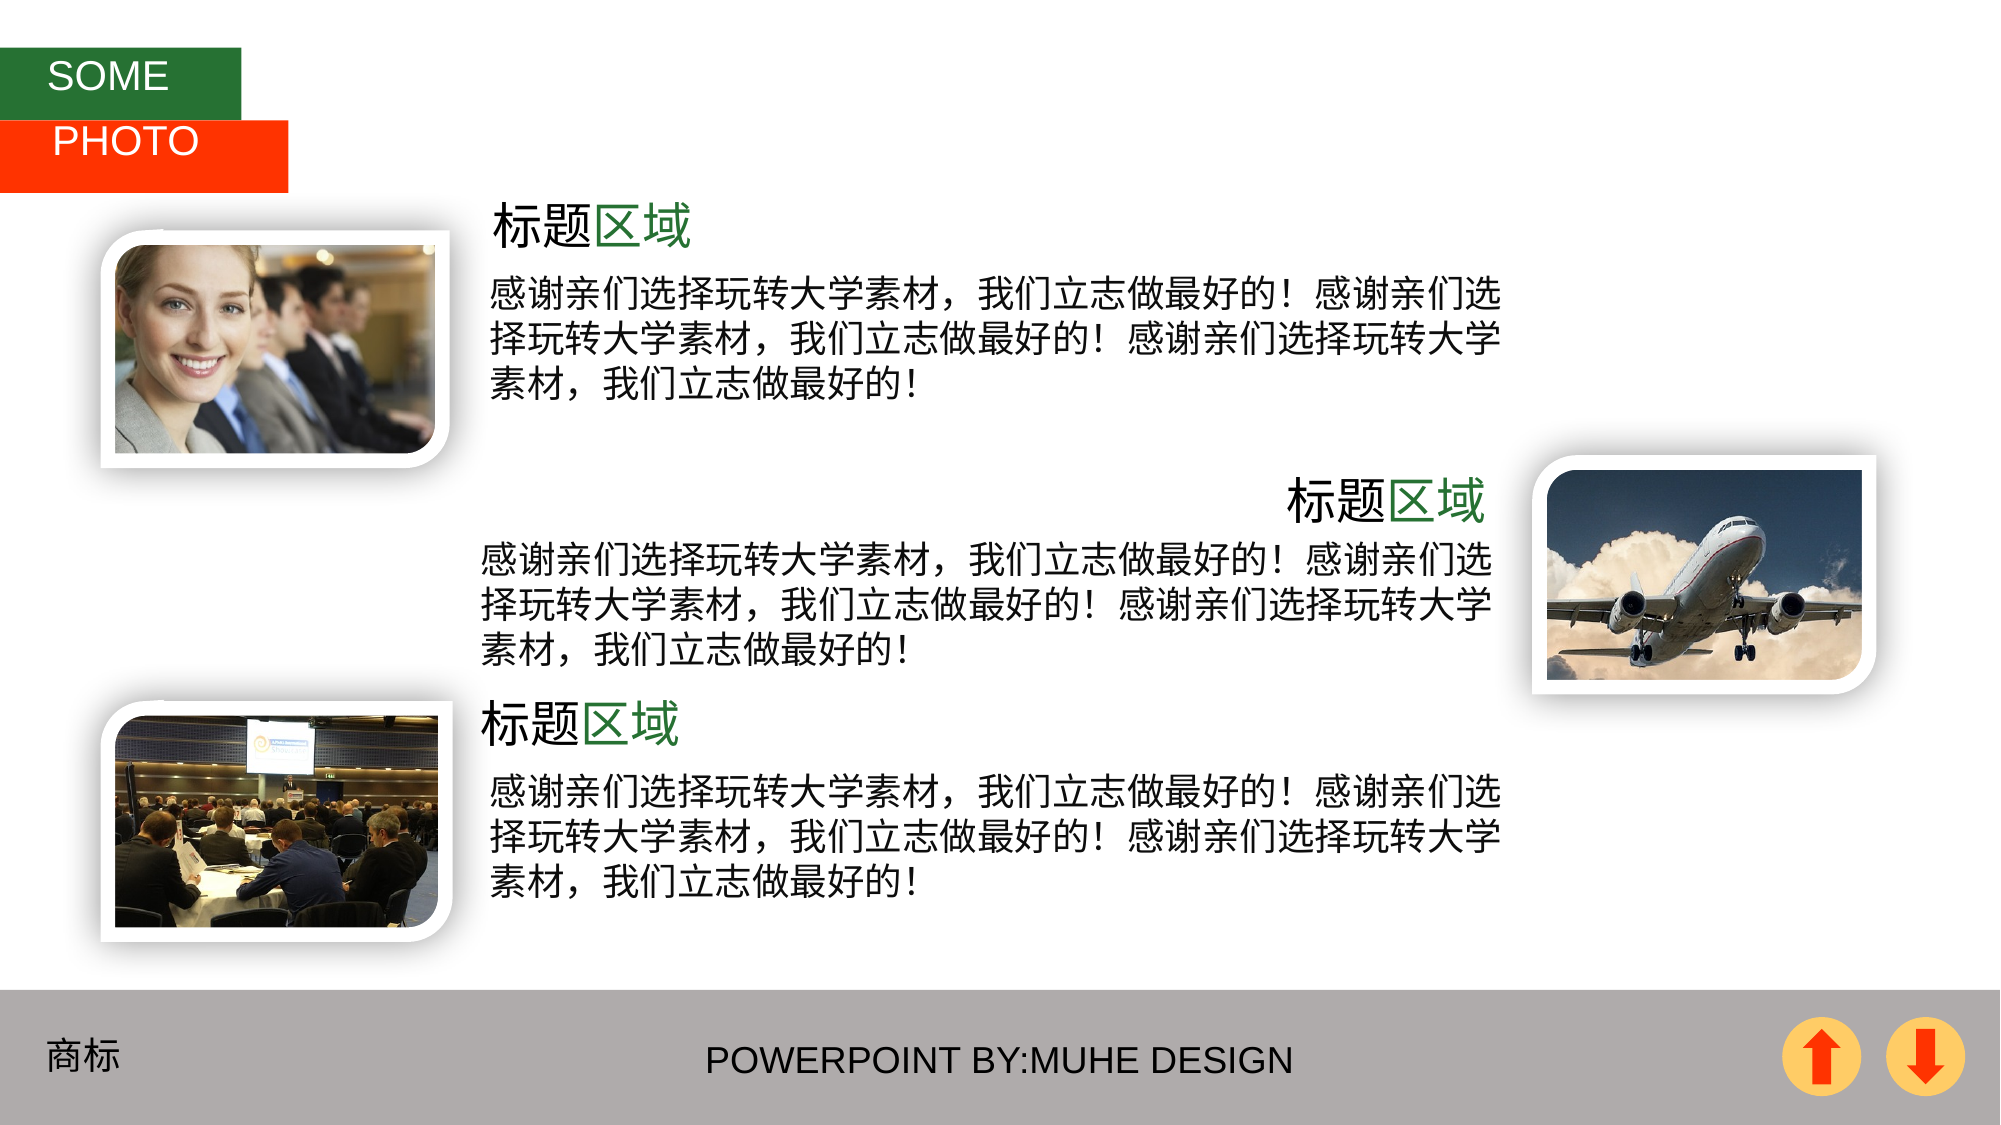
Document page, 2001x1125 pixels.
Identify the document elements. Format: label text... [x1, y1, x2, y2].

text_box 标题区域 [477, 187, 712, 262]
text_box 标题区域 [465, 684, 701, 760]
picture [107, 237, 443, 461]
text_box SOME [32, 41, 213, 107]
text_box 标题区域 [1271, 462, 1519, 528]
picture [1539, 462, 1870, 688]
text_box 感谢亲们选择玩转大学素材，我们立志做最好的！感谢亲们选择玩转大学素材，我们立志做最好的！感谢亲们选择玩转大学素材，我们立志做最好的！ [465, 528, 1519, 678]
text_box 感谢亲们选择玩转大学素材，我们立志做最好的！感谢亲们选择玩转大学素材，我们立志做最好的！感谢亲们选择玩转大学素材，我们立志做最好的！ [474, 760, 1531, 911]
picture [107, 708, 446, 935]
text_box 感谢亲们选择玩转大学素材，我们立志做最好的！感谢亲们选择玩转大学素材，我们立志做最好的！感谢亲们选择玩转大学素材，我们立志做最好的！ [474, 262, 1531, 413]
text_box PHOTO [37, 106, 239, 172]
